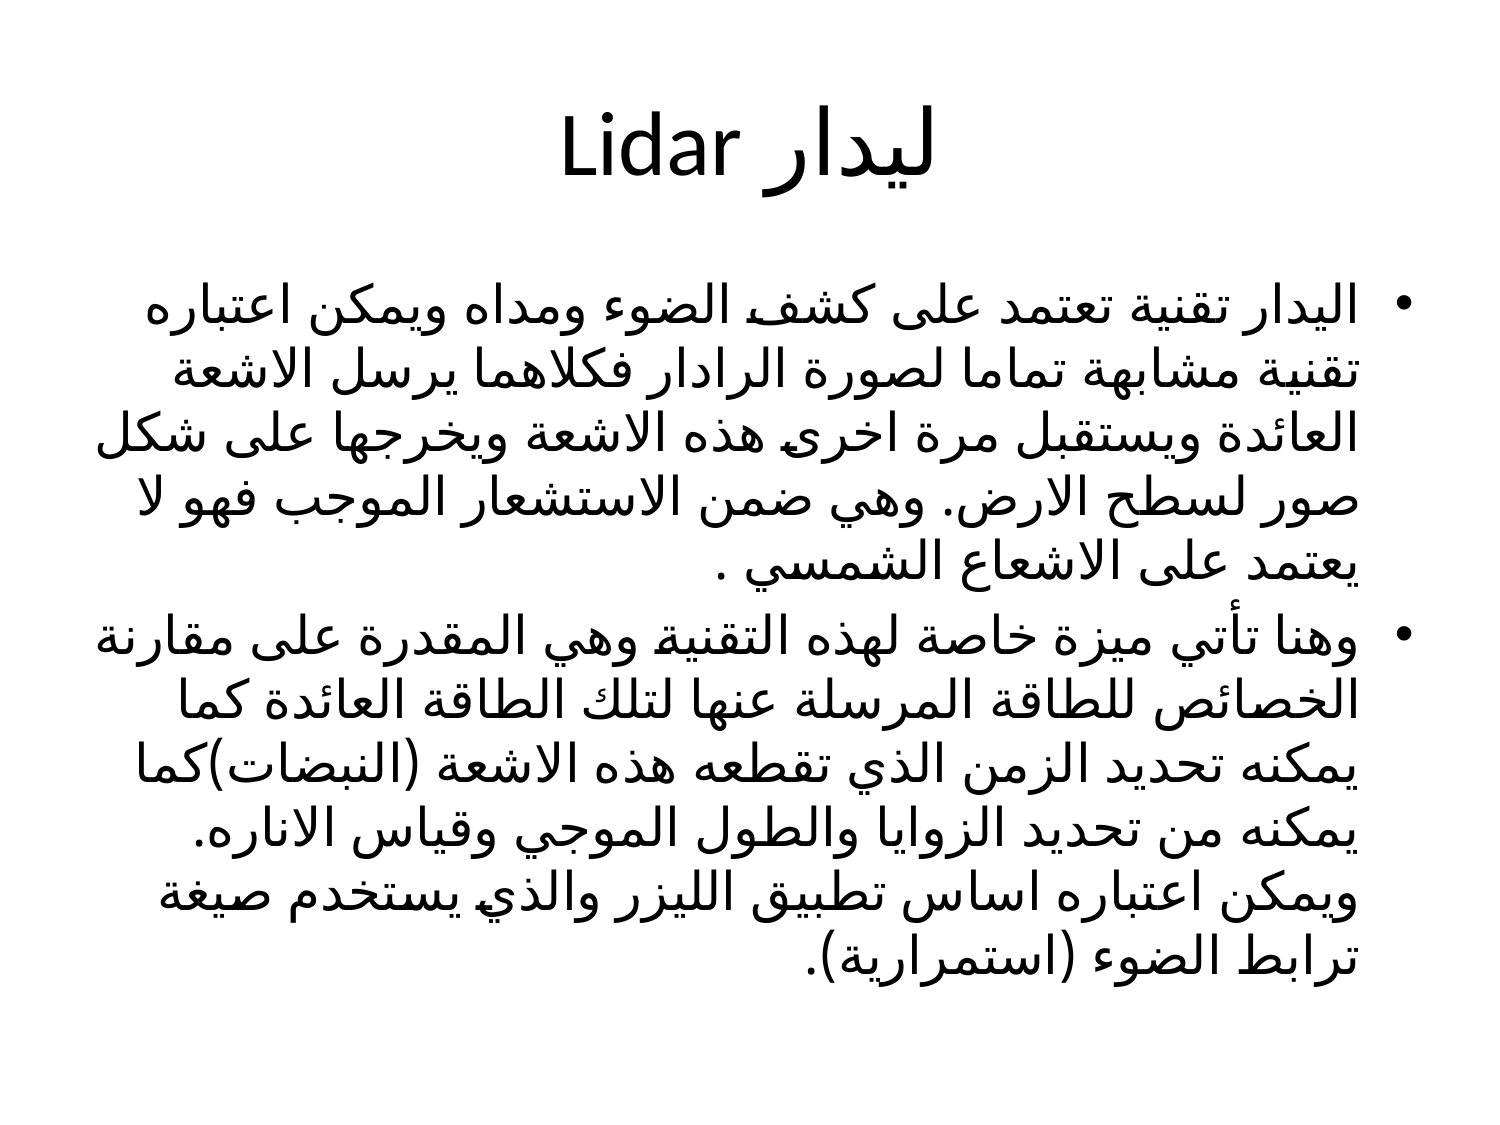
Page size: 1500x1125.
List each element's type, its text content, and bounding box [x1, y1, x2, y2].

list اليدار تقنية تعتمد على كشف الضوء ومداه ويمكن اعتباره تقنية مشابهة تماما لصورة الرادار فكلاهما يرسل الاشعة العائدة ويستقبل مرة اخرى هذه الاشعة ويخرجها على شكل صور لسطح الارض. وهي ضمن الاستشعار الموجب فهو لا يعتمد على الاشعاع الشمسي . وهنا تأتي ميزة خاصة لهذه التقنية وهي المقدرة على مقارنة الخصائص للطاقة المرسلة عنها لتلك الطاقة العائدة كما يمكنه تحديد الزمن الذي تقطعه هذه الاشعة (النبضات)كما يمكنه من تحديد الزوايا والطول الموجي وقياس الاناره. ويمكن اعتباره اساس تطبيق الليزر والذي يستخدم صيغة ترابط الضوء (استمرارية). [75, 262, 1425, 1005]
title ليدار Lidar [75, 45, 1425, 233]
